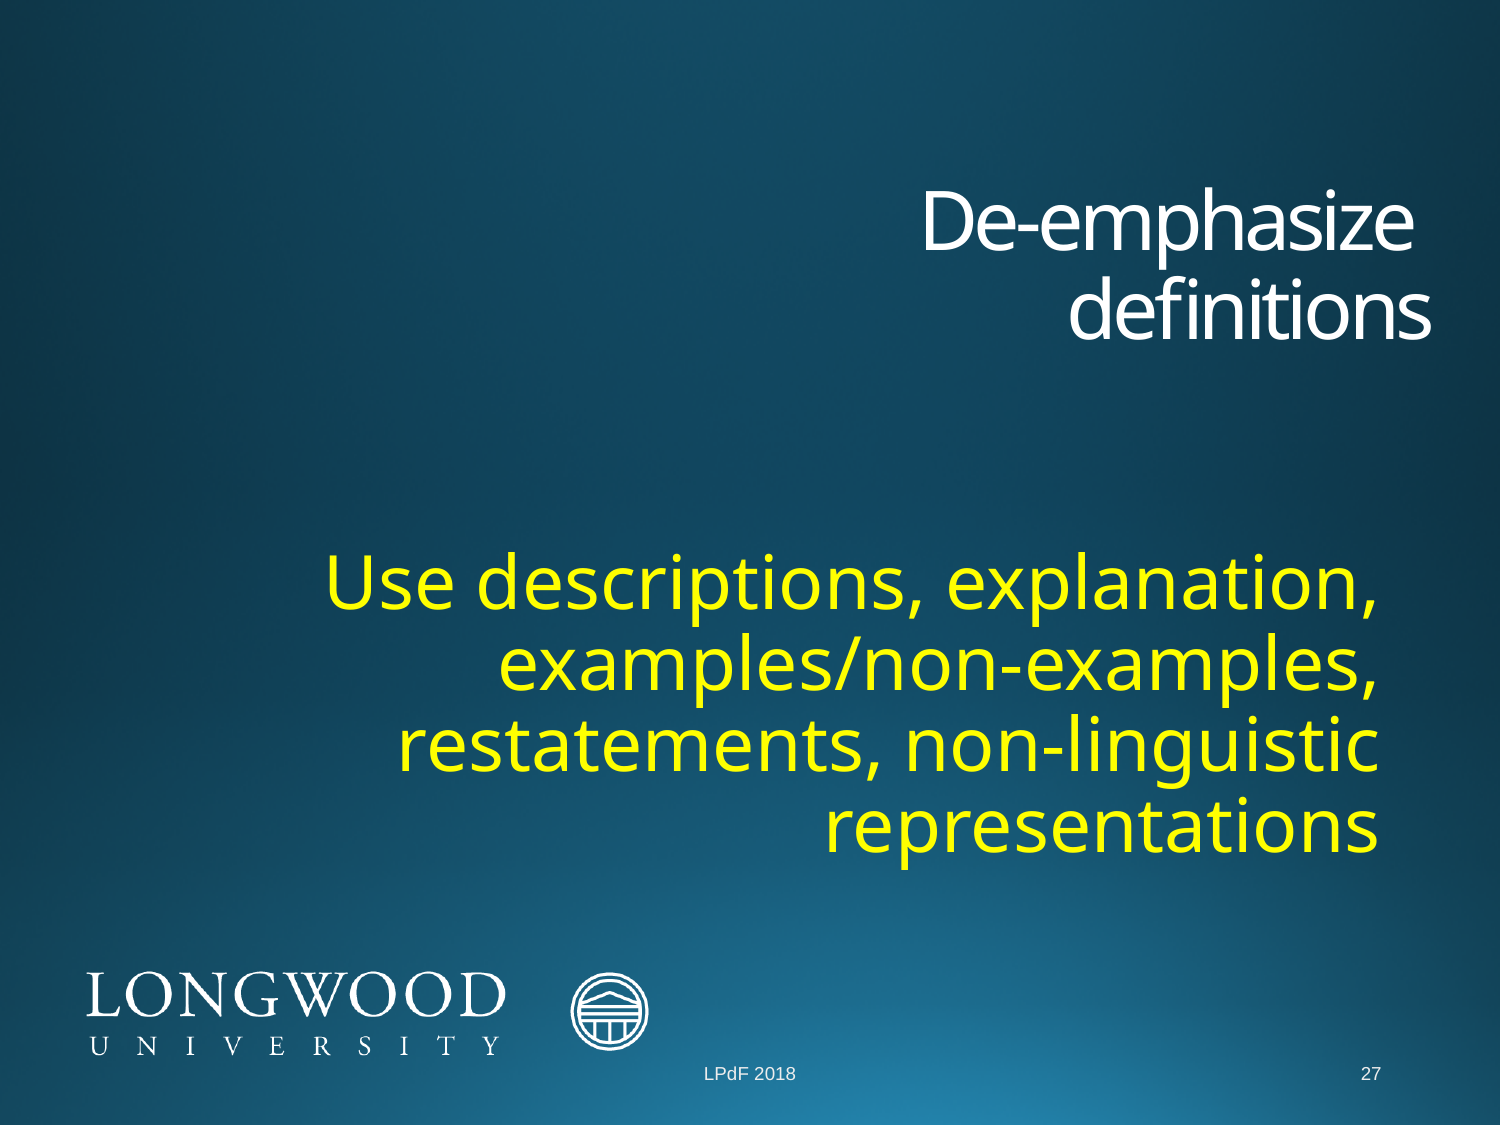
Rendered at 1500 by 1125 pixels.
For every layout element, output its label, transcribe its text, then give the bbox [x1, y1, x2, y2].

footer LPdF 2018 [496, 1042, 1004, 1103]
slide_number 27 [1059, 1042, 1397, 1103]
title De-emphasize definitions [324, 172, 1450, 368]
subtitle Use descriptions, explanation, examples/non-examples, restatements, non-linguistic representations [270, 775, 1396, 877]
picture [0, 0, 1500, 1125]
